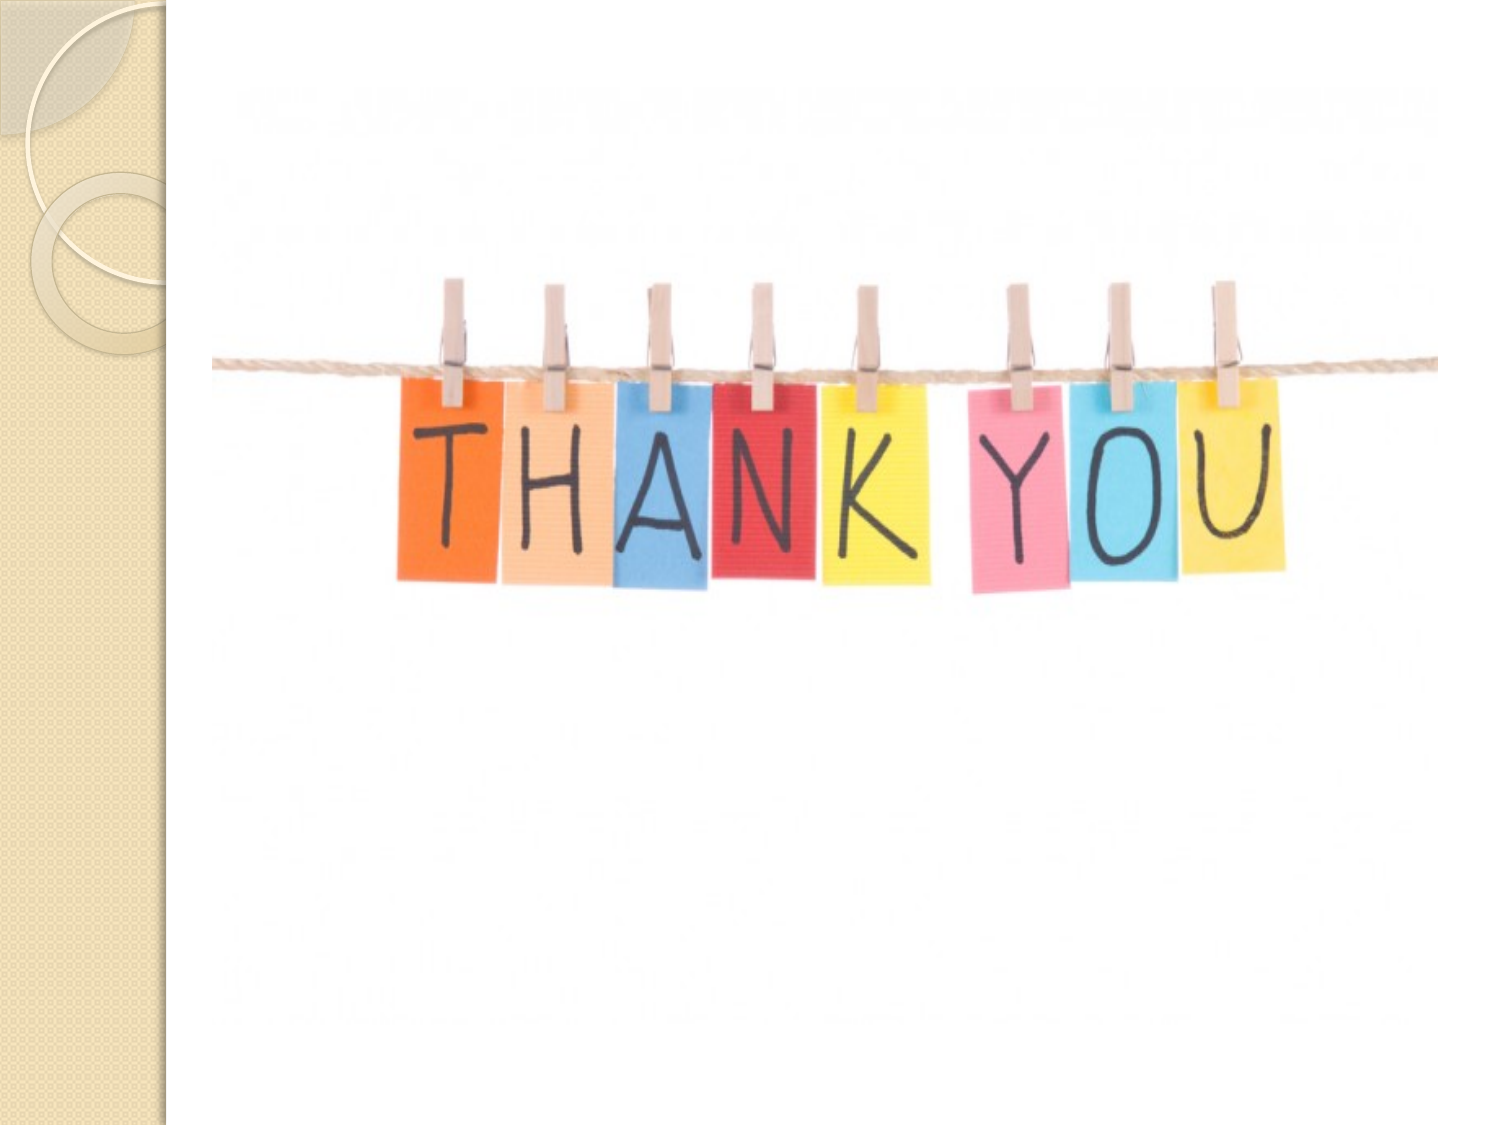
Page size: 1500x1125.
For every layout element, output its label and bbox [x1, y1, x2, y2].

list [212, 87, 1438, 1026]
